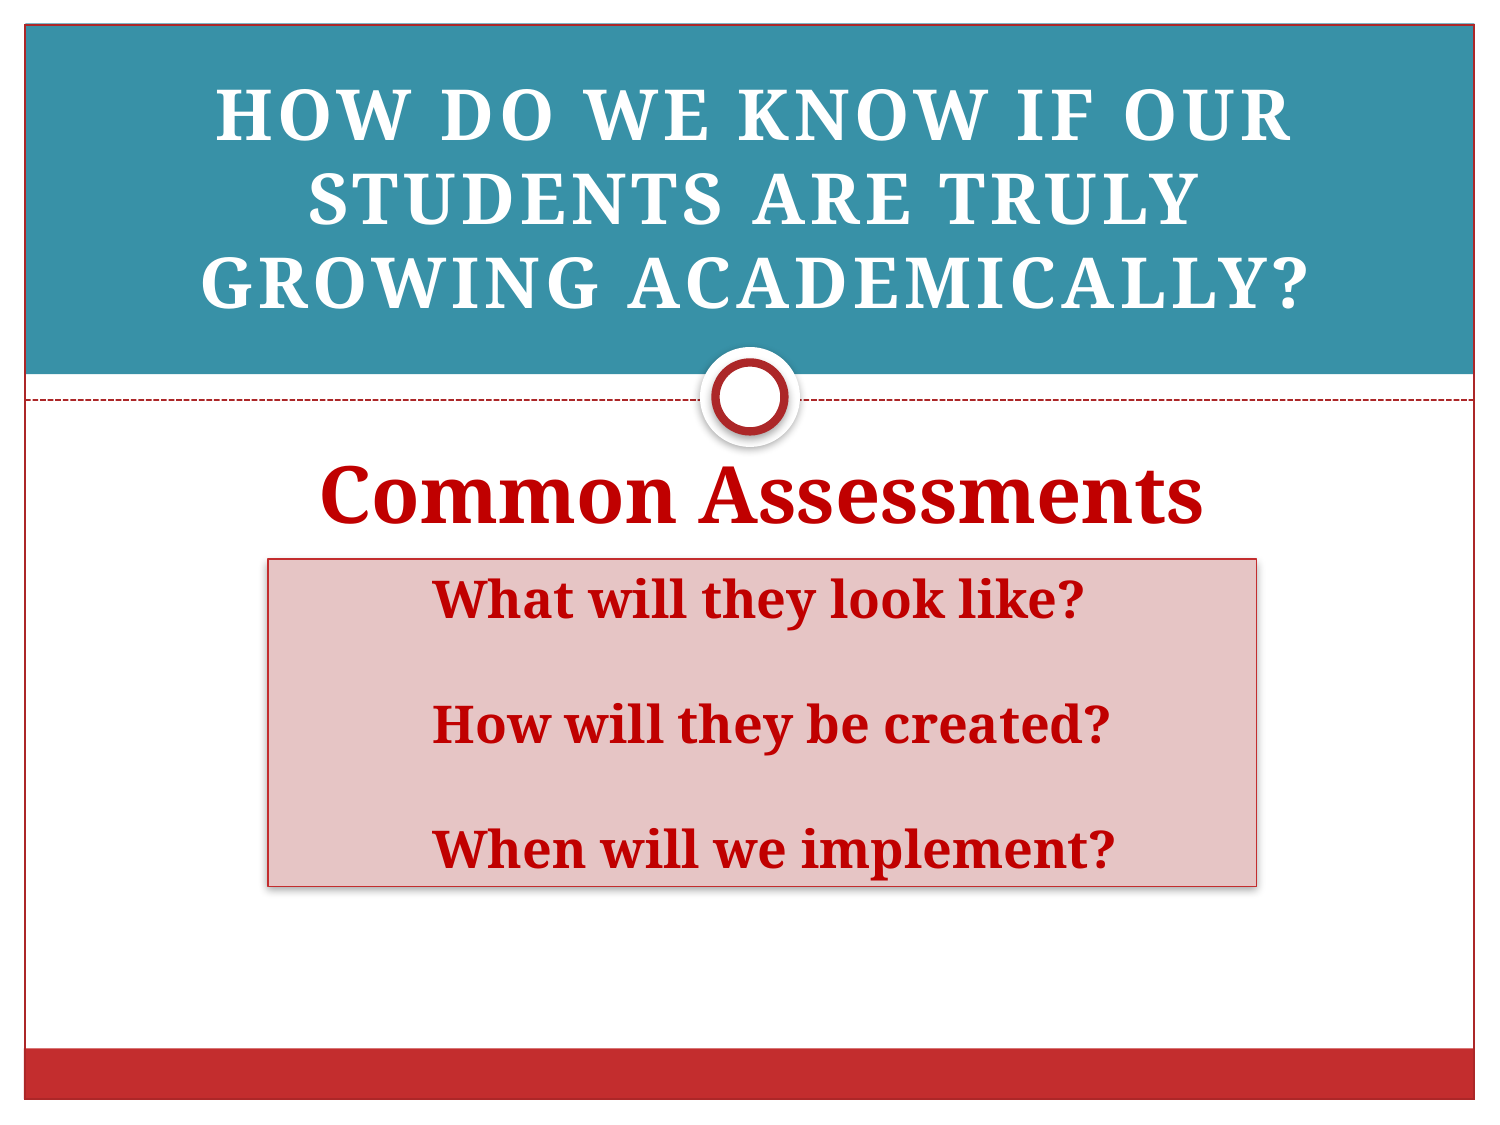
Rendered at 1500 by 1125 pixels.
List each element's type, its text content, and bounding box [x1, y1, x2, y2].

text_box Common Assessments [303, 437, 1221, 548]
list How do we know if our students are truly growing academically? [99, 62, 1413, 337]
text_box What will they look like? How will they be created? When will we implement? [267, 558, 1257, 887]
